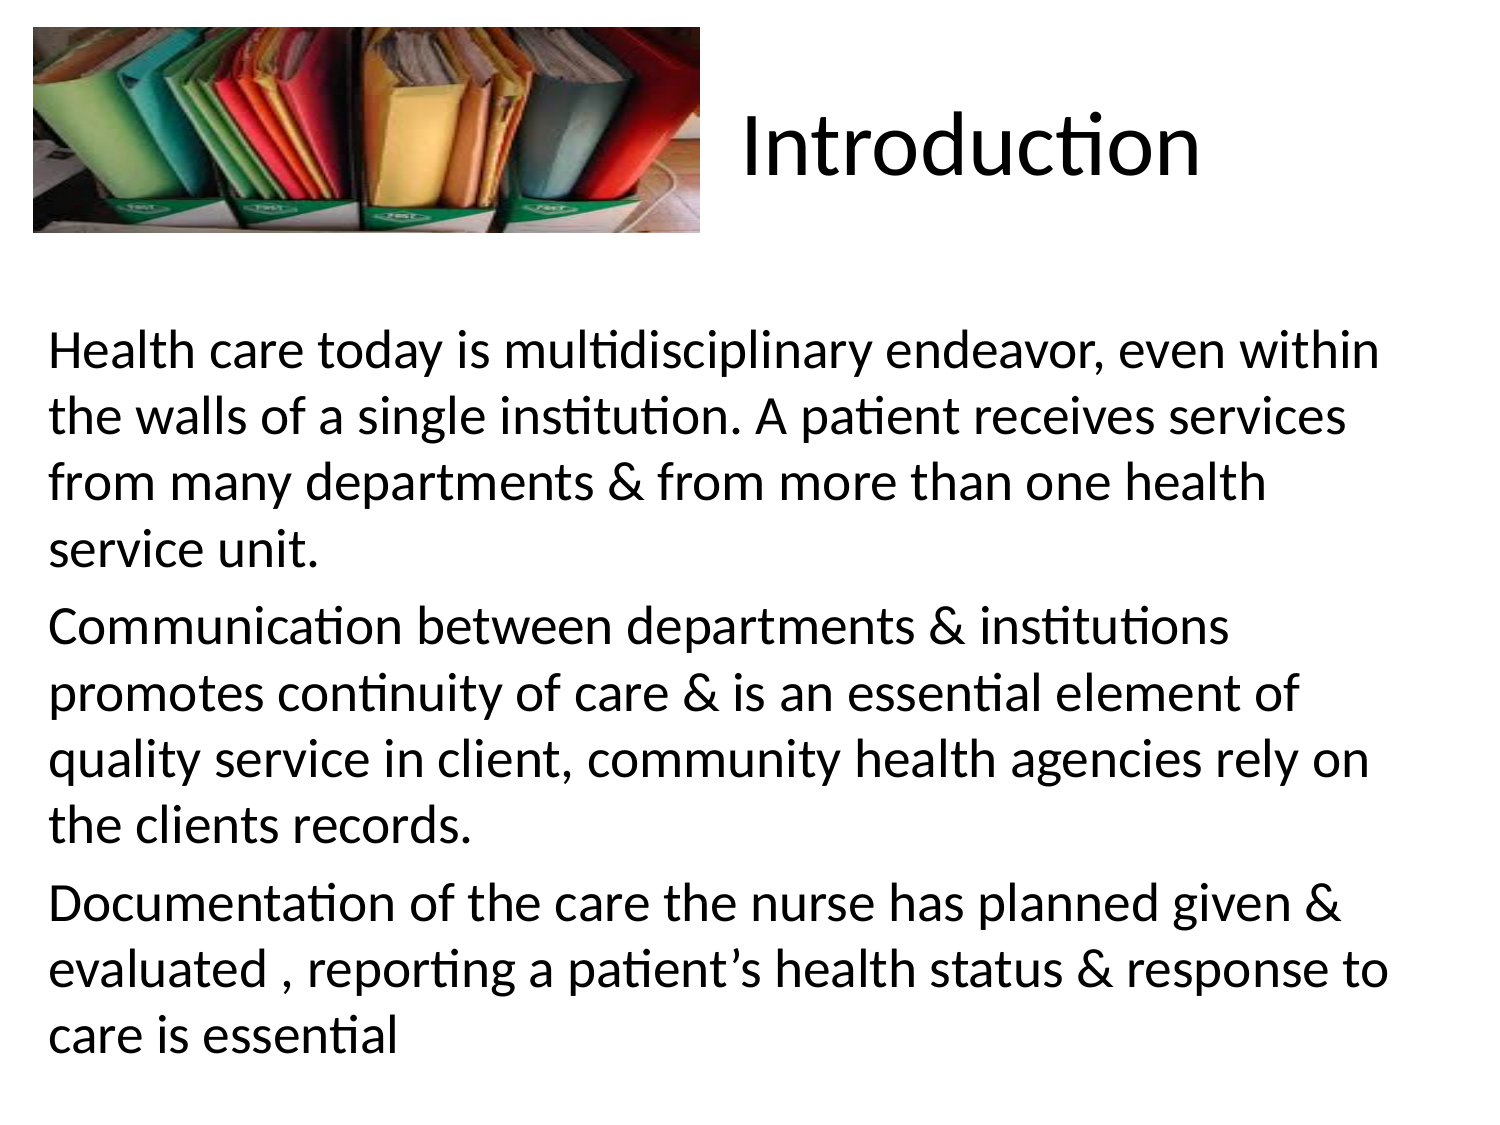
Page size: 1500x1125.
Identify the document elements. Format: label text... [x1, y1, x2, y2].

title Introduction [705, 45, 1425, 233]
picture [33, 26, 701, 233]
list Health care today is multidisciplinary endeavor, even within the walls of a single institution. A patient receives services from many departments & from more than one health service unit. Communication between departments & institutions promotes continuity of care & is an essential element of quality service in client, community health agencies rely on the clients records. Documentation of the care the nurse has planned given & evaluated , reporting a patient’s health status & response to care is essential [33, 305, 1425, 1078]
